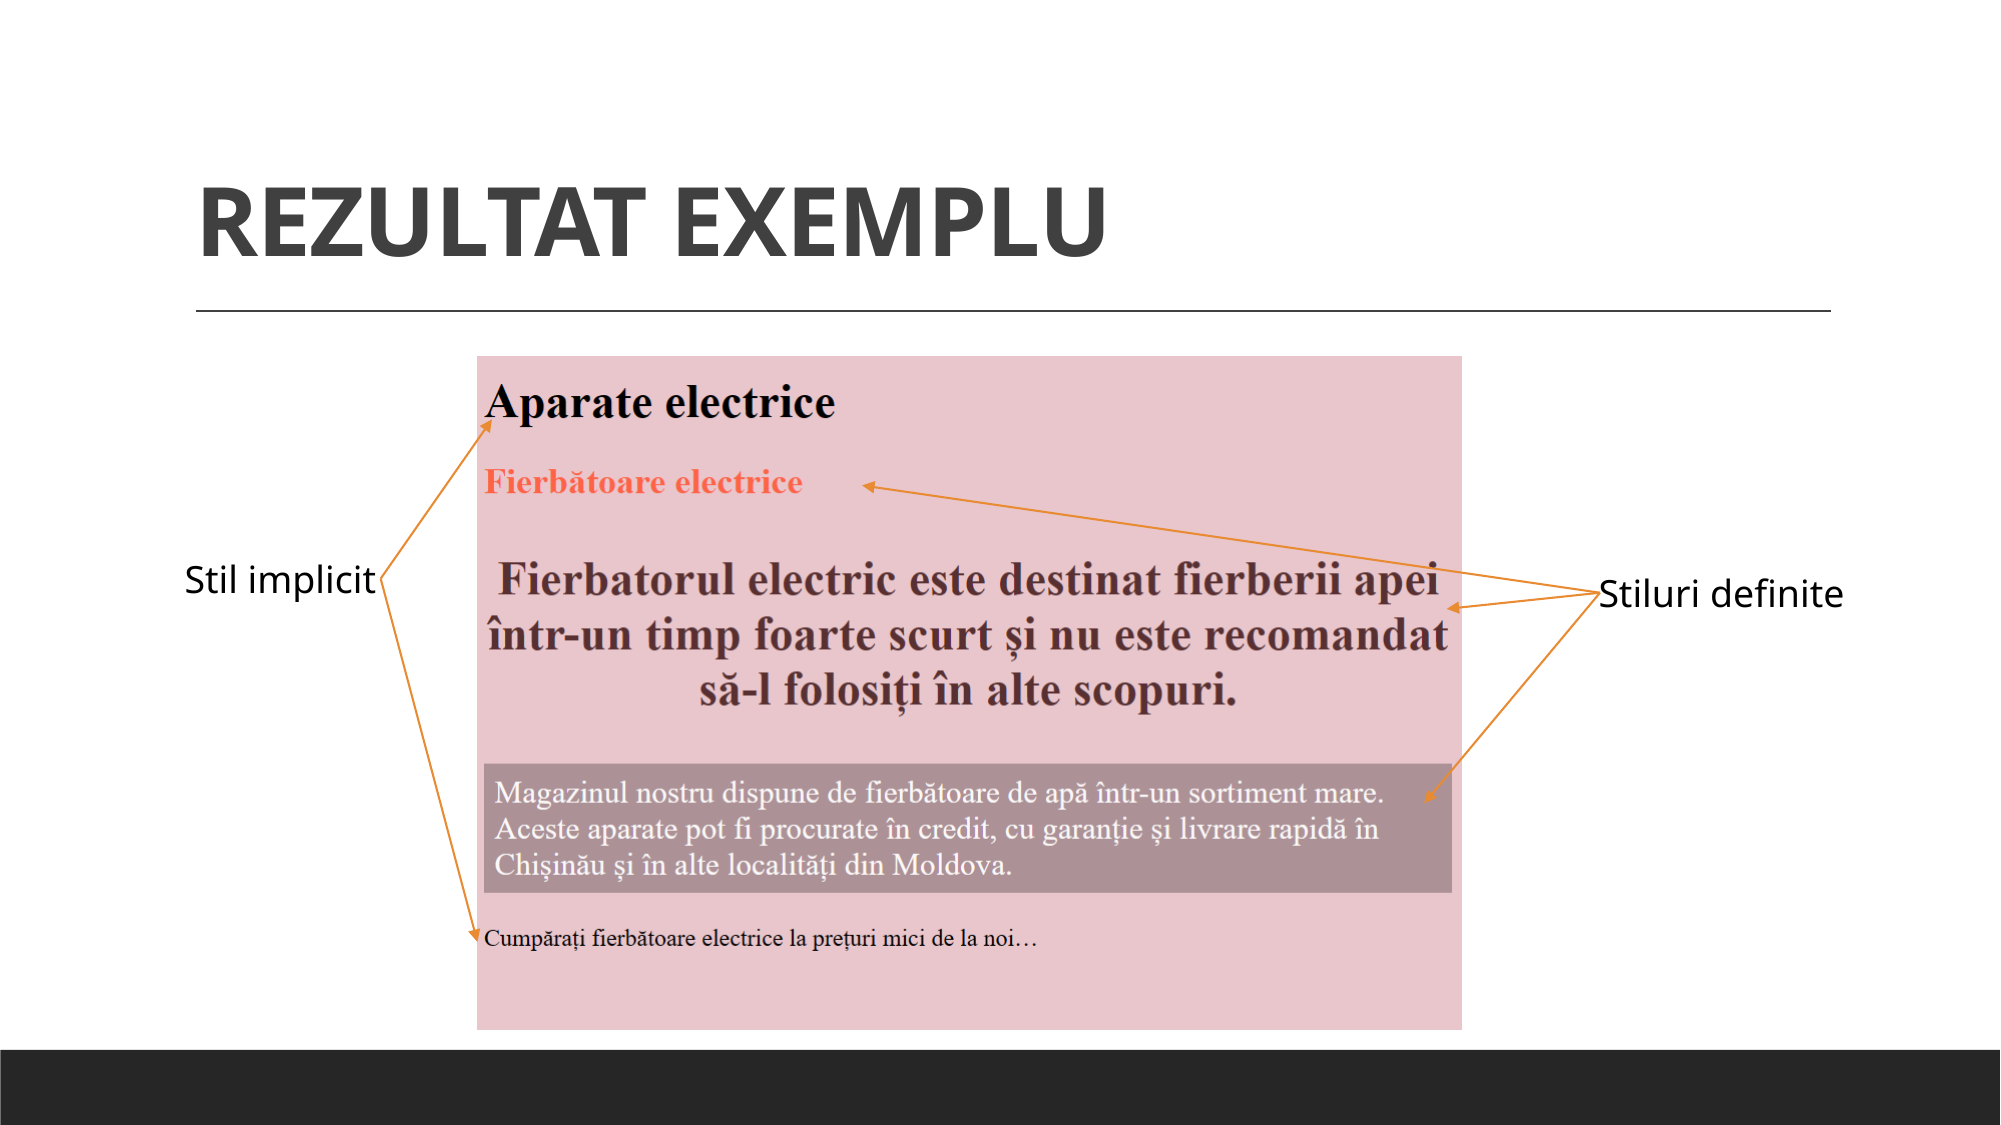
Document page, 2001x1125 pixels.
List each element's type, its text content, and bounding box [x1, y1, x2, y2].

title REZULTAT EXEMPLU [180, 47, 1830, 285]
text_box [179, 355, 1844, 1031]
